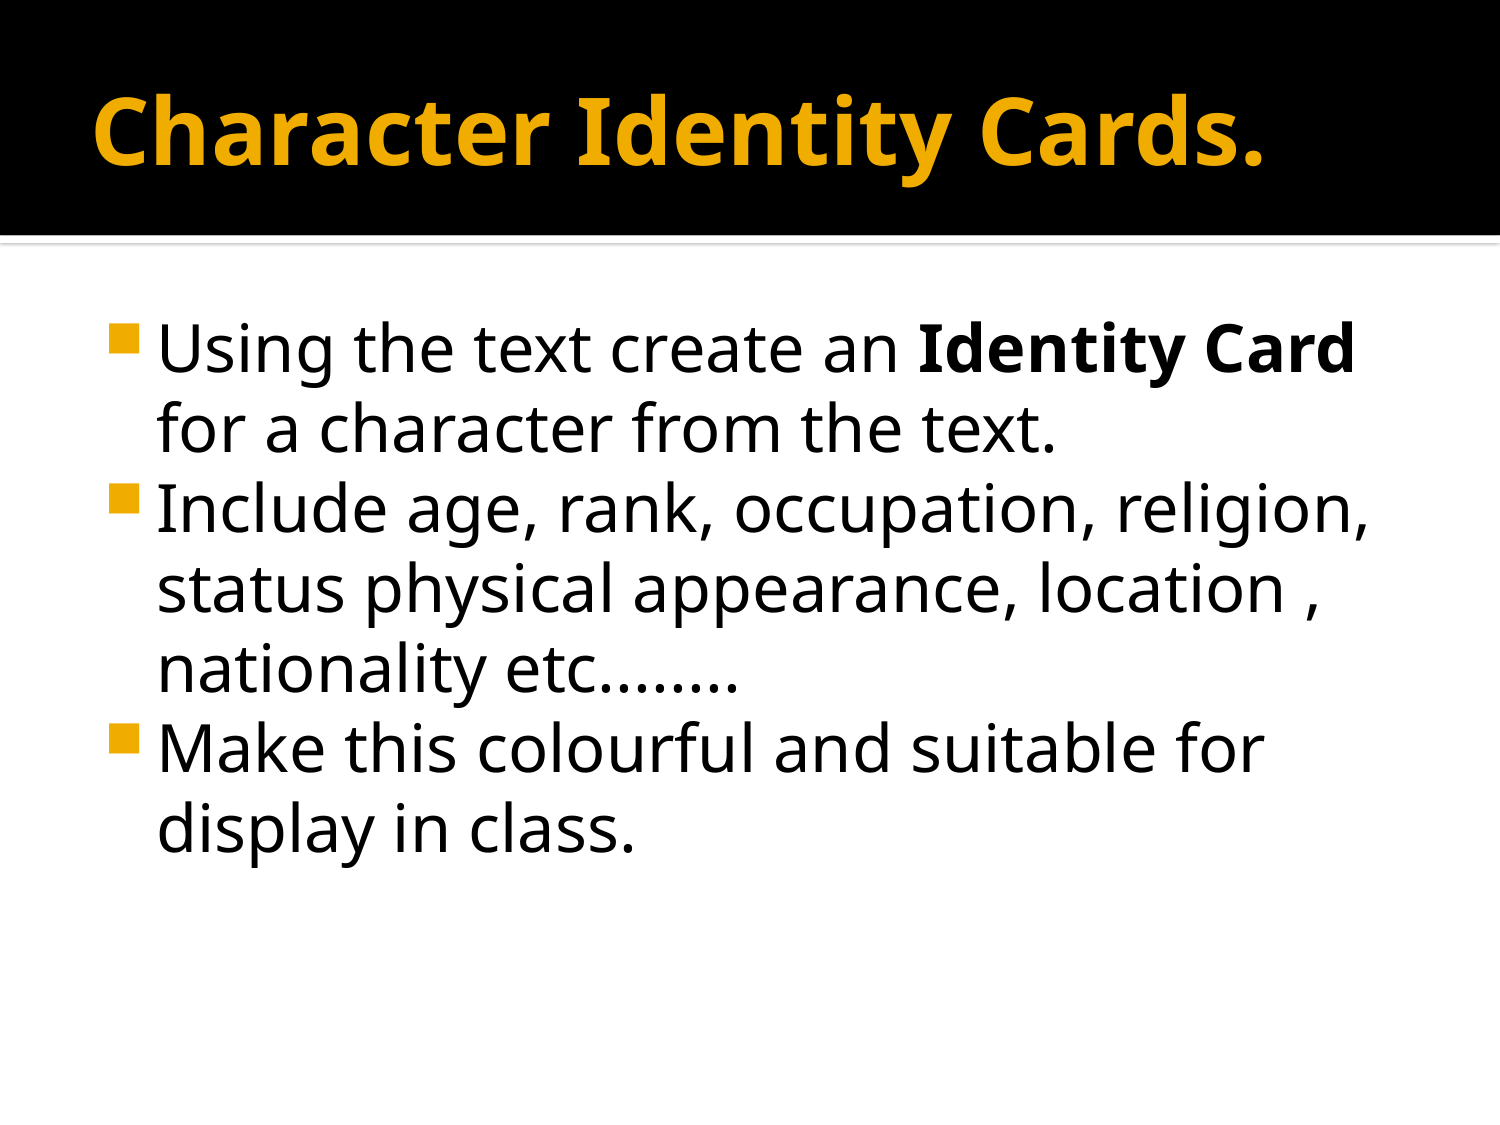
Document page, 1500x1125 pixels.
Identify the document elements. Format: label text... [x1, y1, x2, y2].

title Character Identity Cards. [75, 25, 1425, 231]
list Using the text create an Identity Card for a character from the text. Include age, rank, occupation, religion, status physical appearance, location , nationality etc........ Make this colourful and suitable for display in class. [75, 291, 1425, 1050]
